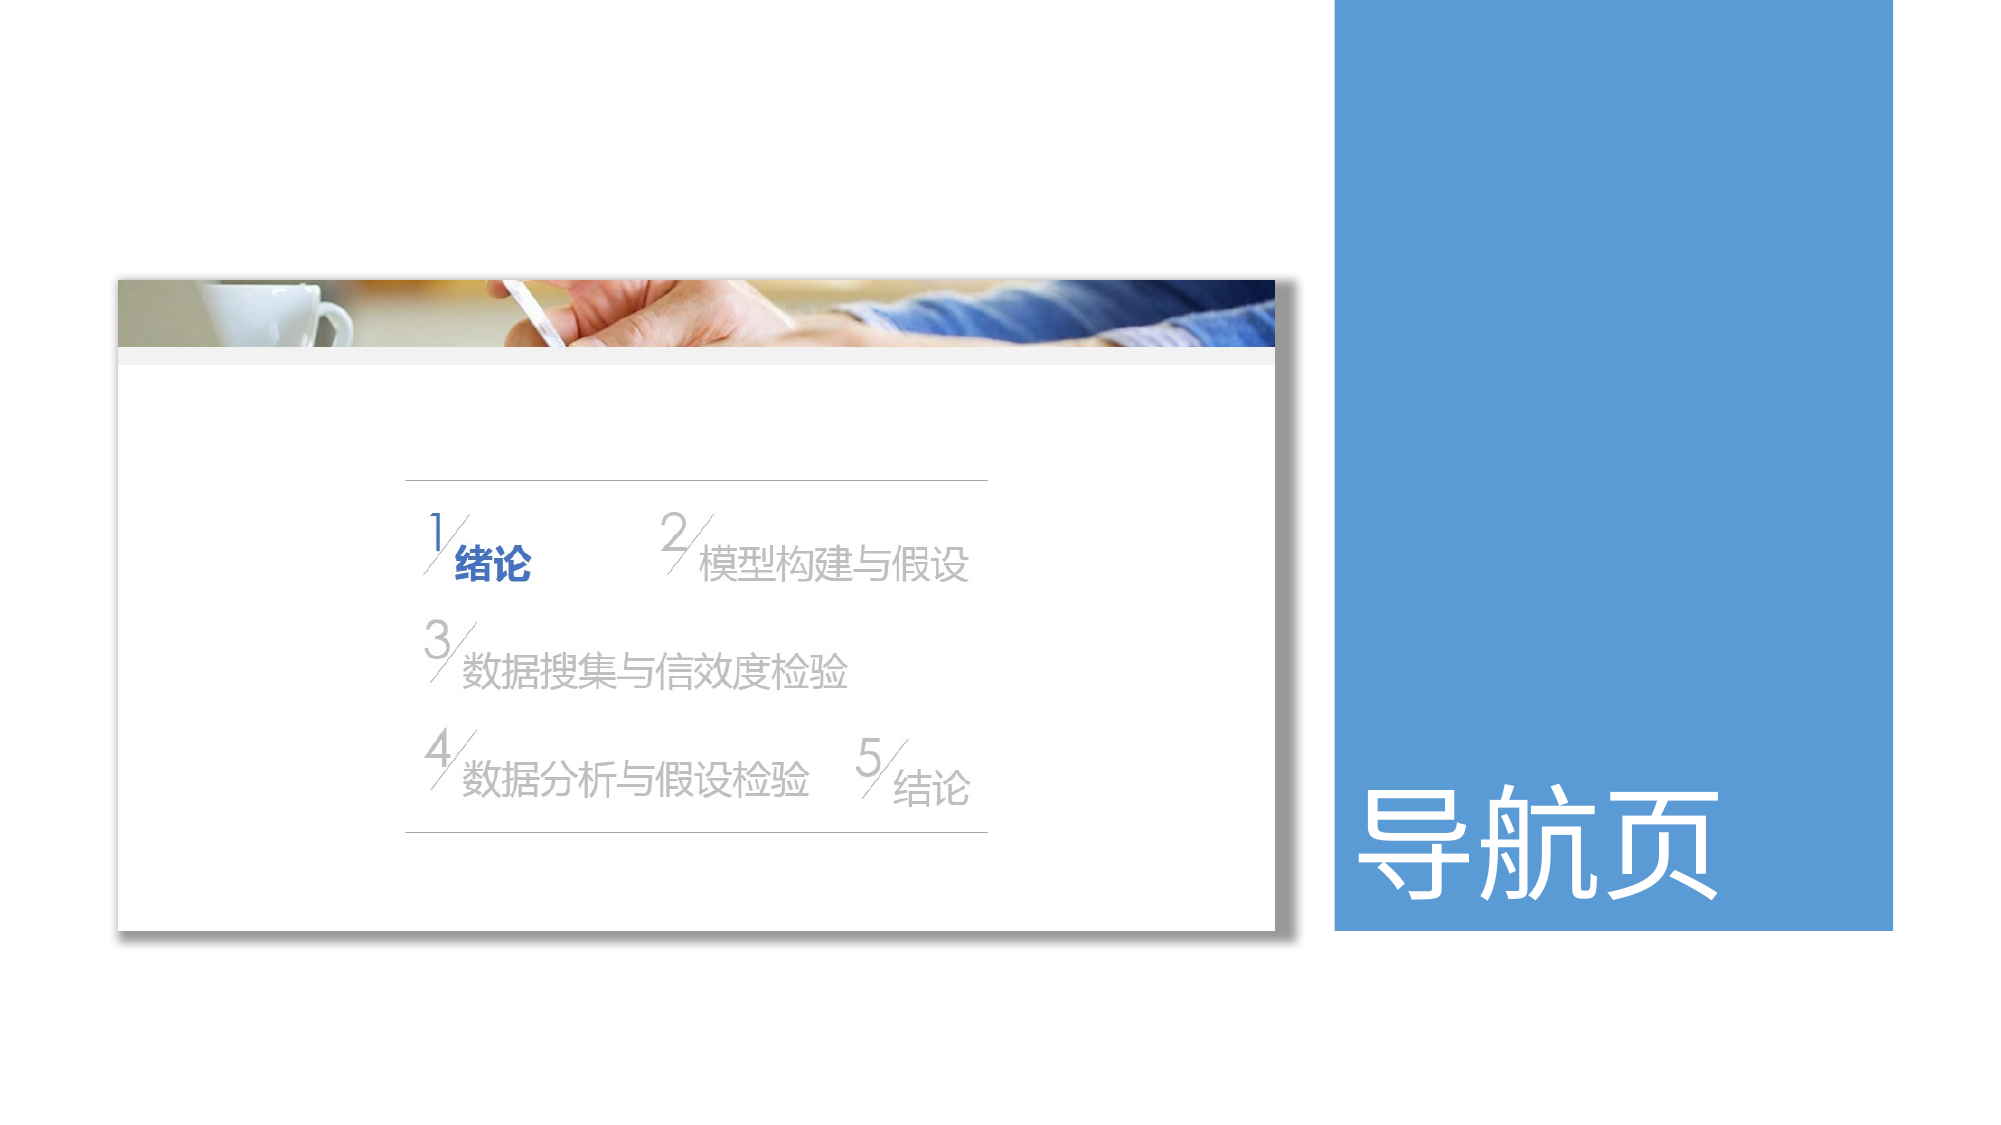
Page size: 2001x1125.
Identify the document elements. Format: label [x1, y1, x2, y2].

text_box [118, 0, 1894, 931]
